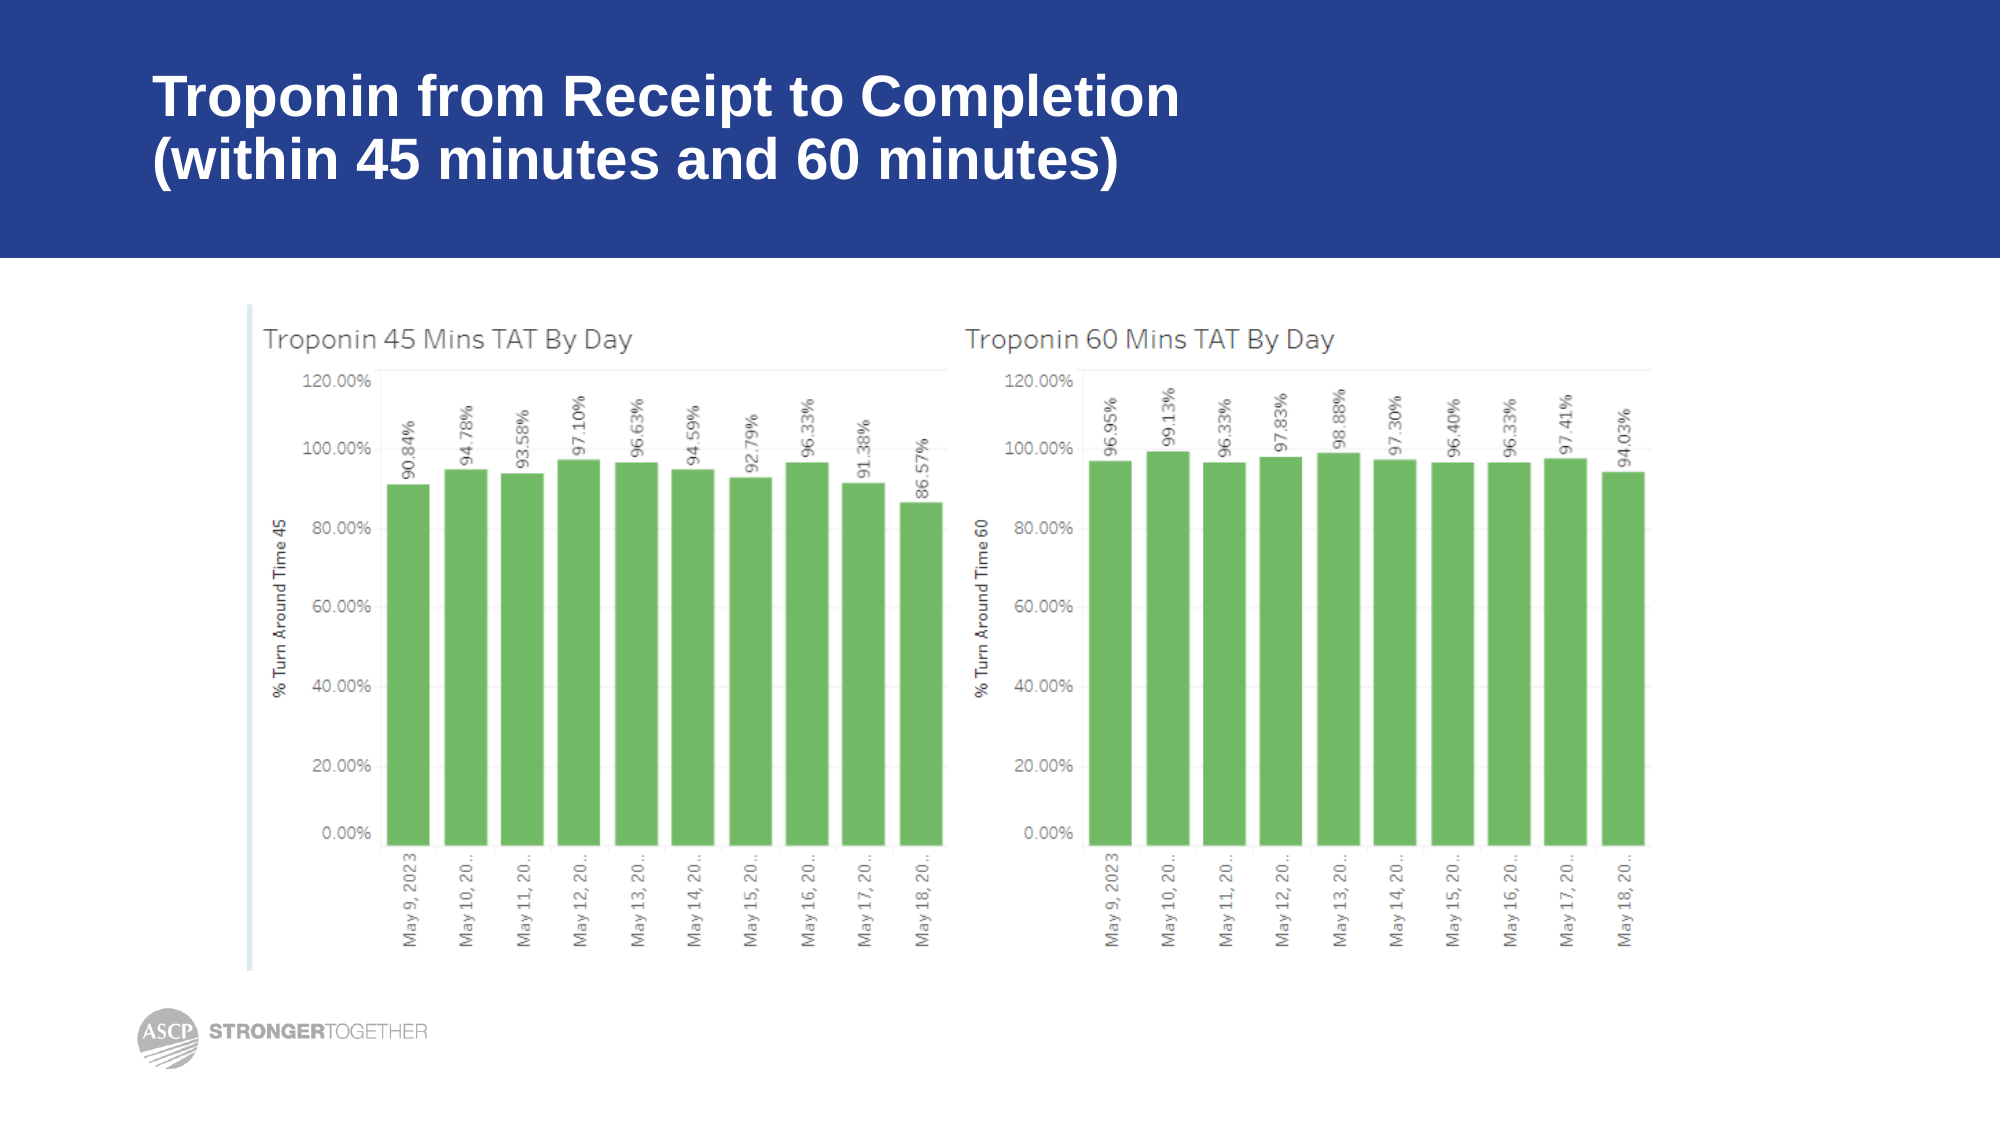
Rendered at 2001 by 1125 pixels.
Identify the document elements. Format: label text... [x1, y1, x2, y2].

picture [137, 1008, 427, 1069]
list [247, 295, 1724, 972]
title Troponin from Receipt to Completion (within 45 minutes and 60 minutes) [137, 33, 1834, 225]
